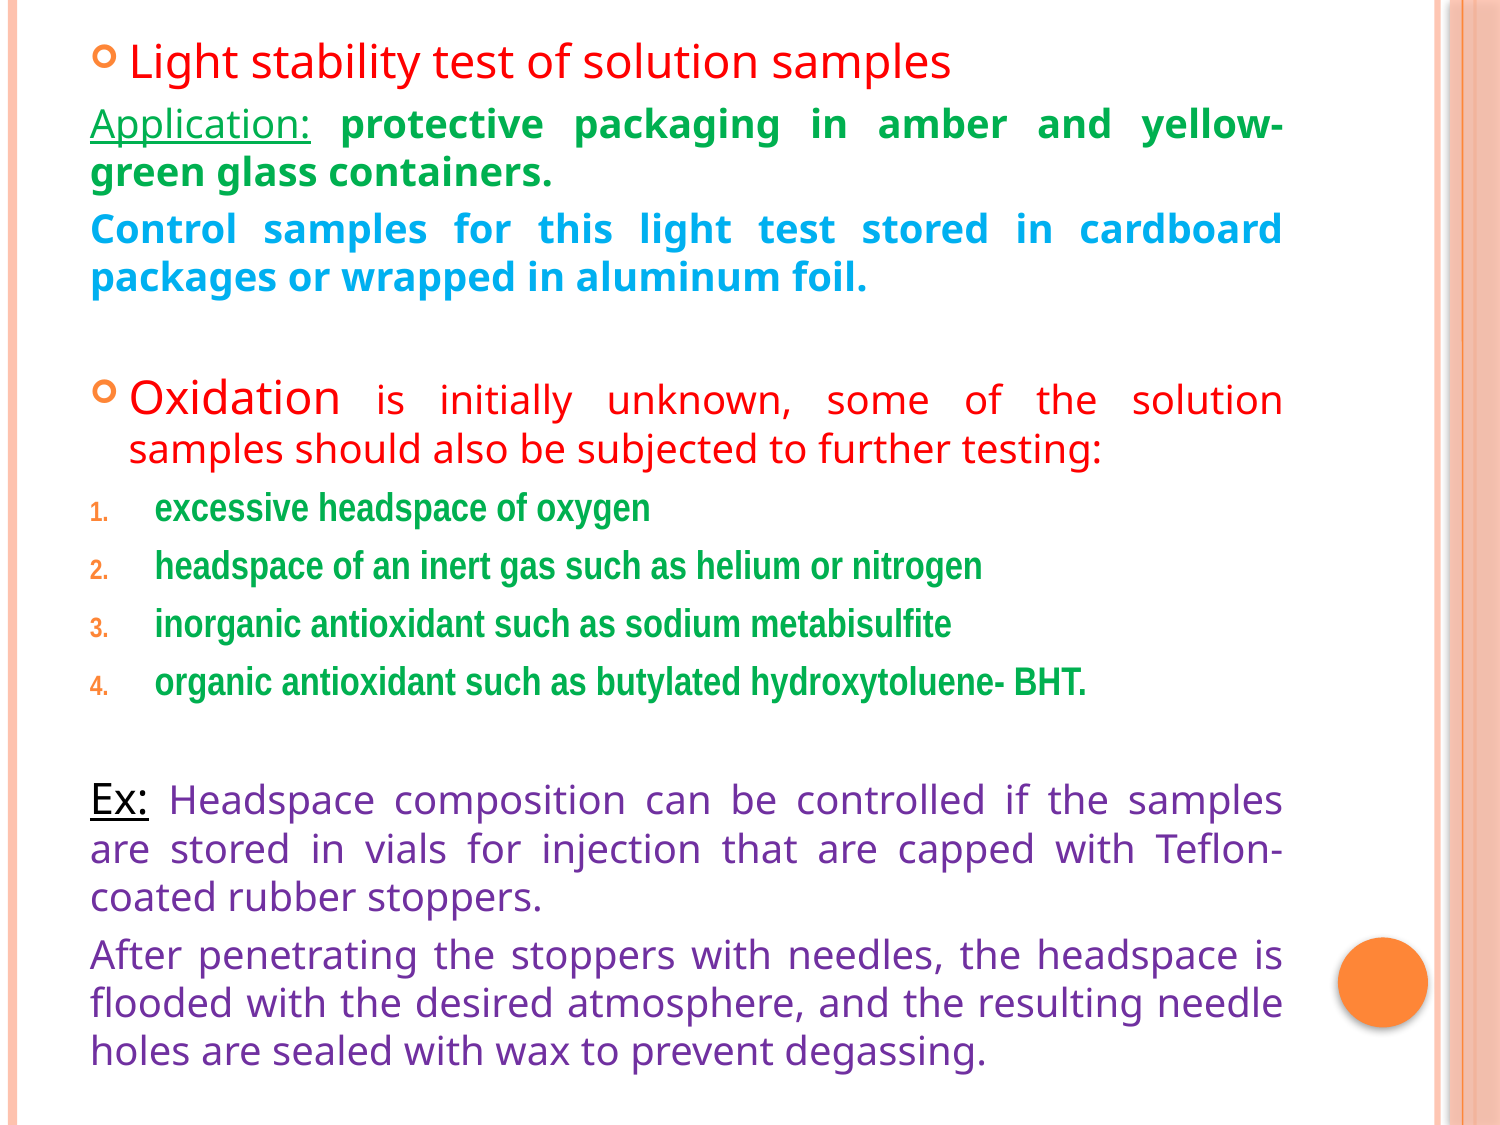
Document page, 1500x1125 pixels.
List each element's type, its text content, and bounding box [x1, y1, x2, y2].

list Light stability test of solution samples Application: protective packaging in amber and yellow-green glass containers. Control samples for this light test stored in cardboard packages or wrapped in aluminum foil. Oxidation is initially unknown, some of the solution samples should also be subjected to further testing: excessive headspace of oxygen headspace of an inert gas such as helium or nitrogen inorganic antioxidant such as sodium metabisulfite organic antioxidant such as butylated hydroxytoluene- BHT. Ex: Headspace composition can be controlled if the samples are stored in vials for injection that are capped with Teflon-coated rubber stoppers. After penetrating the stoppers with needles, the headspace is flooded with the desired atmosphere, and the resulting needle holes are sealed with wax to prevent degassing. [75, 24, 1300, 1088]
